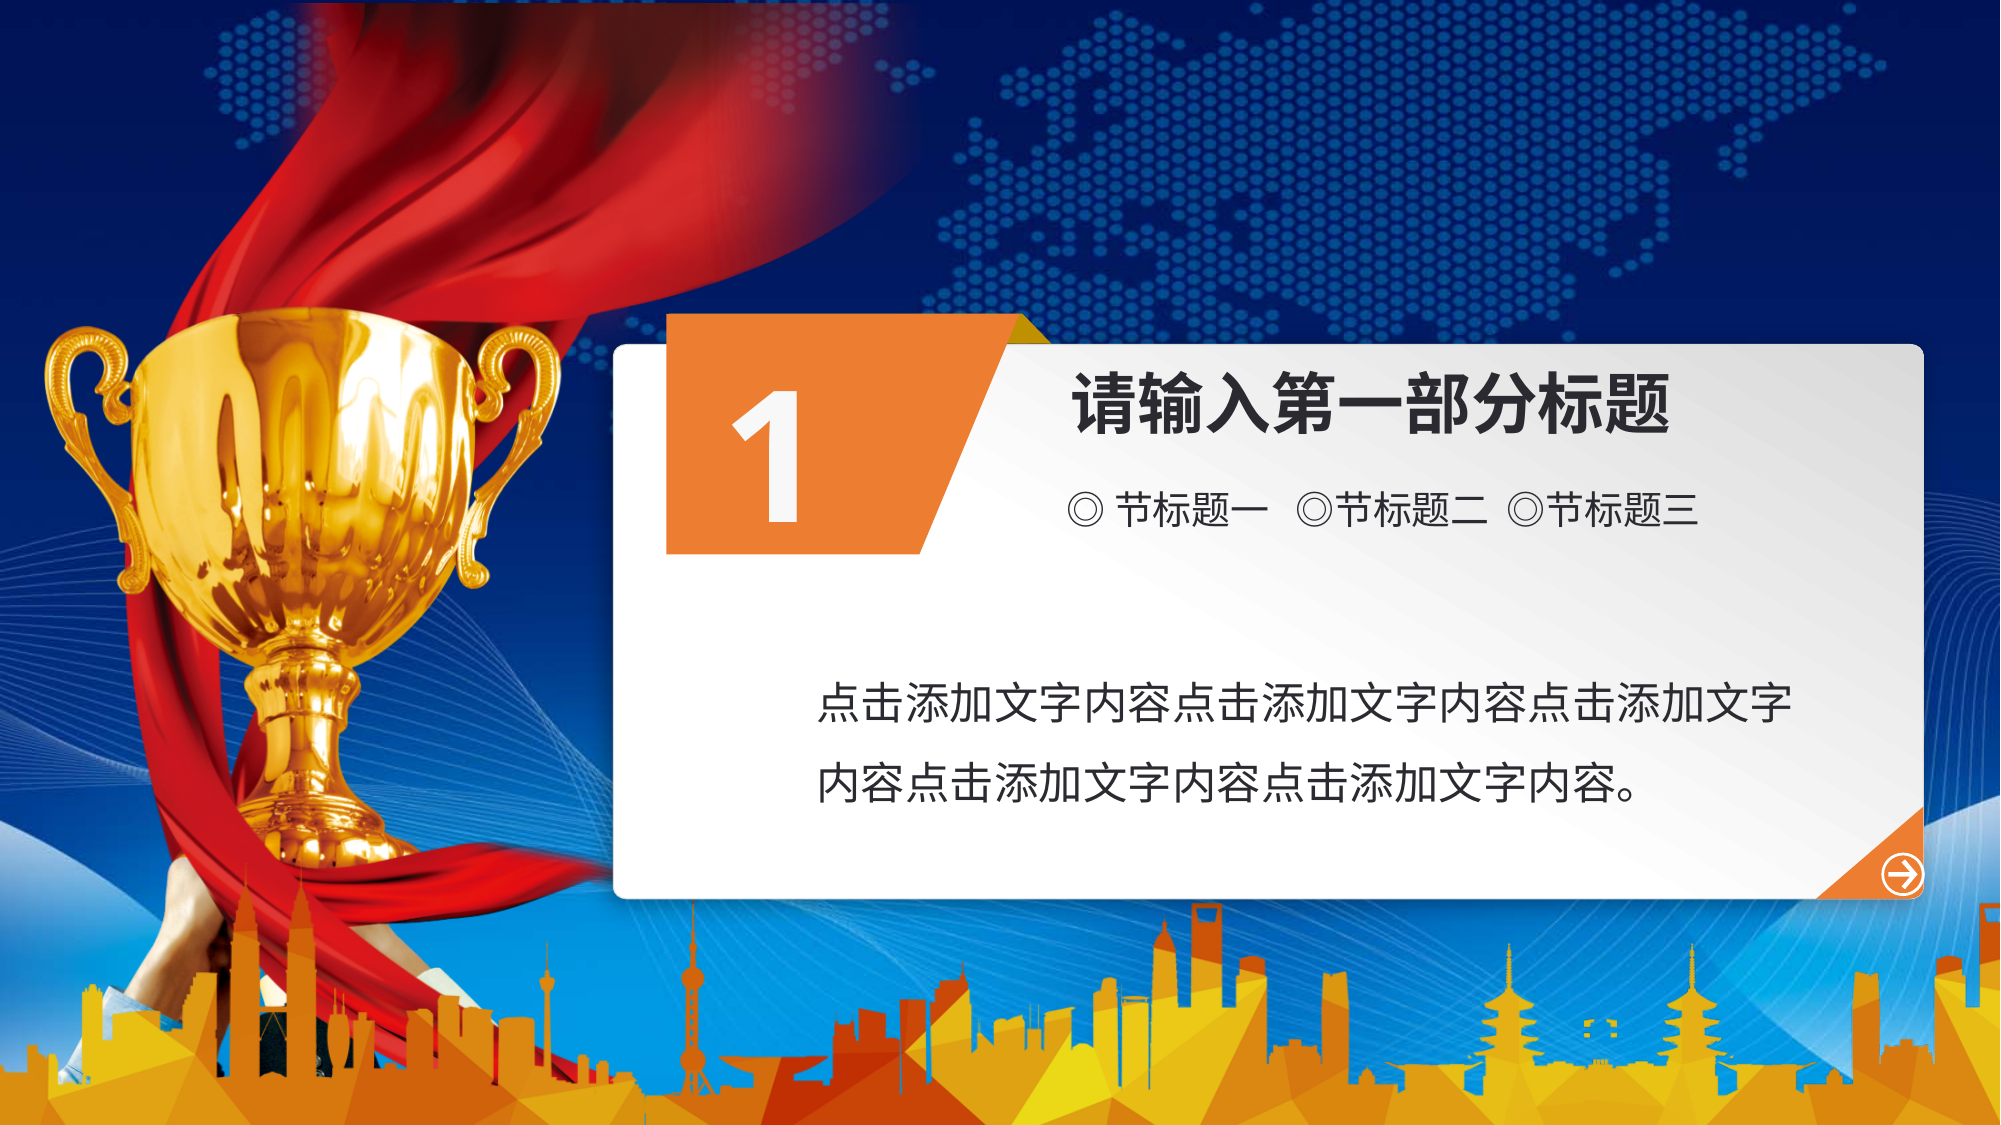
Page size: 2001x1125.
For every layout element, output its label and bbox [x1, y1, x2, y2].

text_box [613, 344, 1924, 899]
text_box [0, 863, 2000, 1125]
picture [0, 0, 2000, 863]
